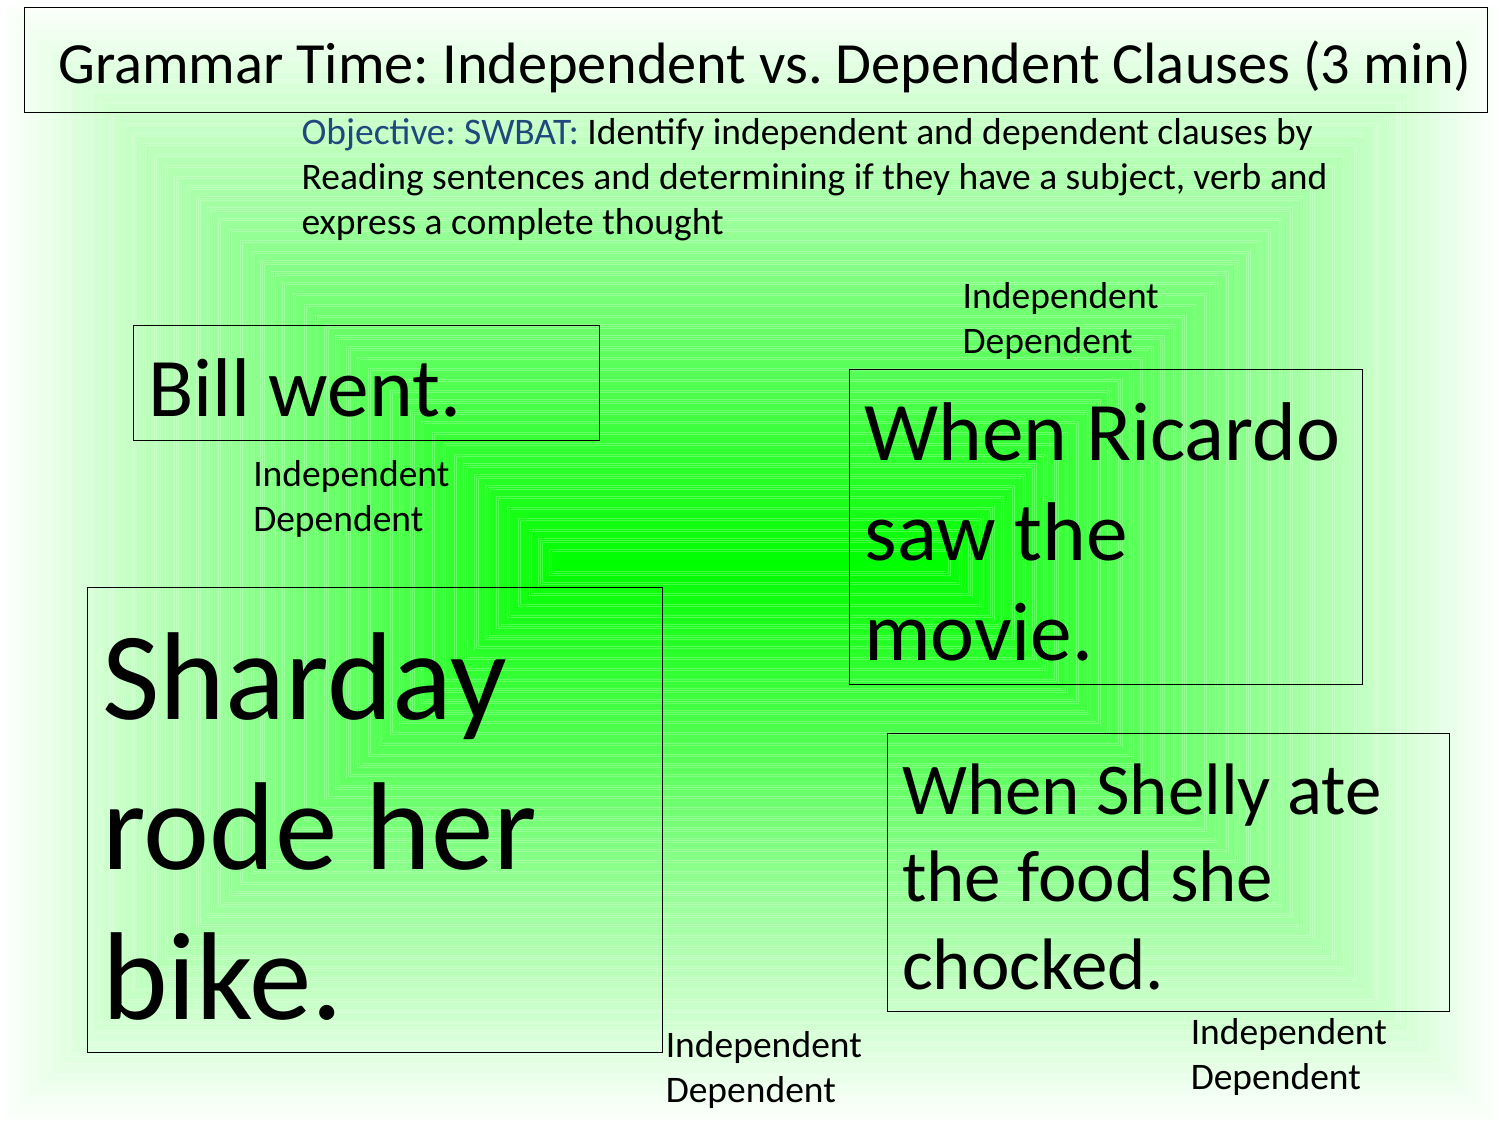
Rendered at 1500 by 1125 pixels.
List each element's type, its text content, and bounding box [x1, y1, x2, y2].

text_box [133, 325, 601, 549]
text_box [87, 587, 879, 1119]
text_box Objective: SWBAT: Identify independent and dependent clauses by Reading sentences and determining if they have a subject, verb and express a complete thought [108, 113, 1450, 385]
text_box Grammar Time: Independent vs. Dependent Clauses (3 min) [24, 7, 1488, 113]
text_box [849, 263, 1363, 688]
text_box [887, 733, 1451, 1107]
